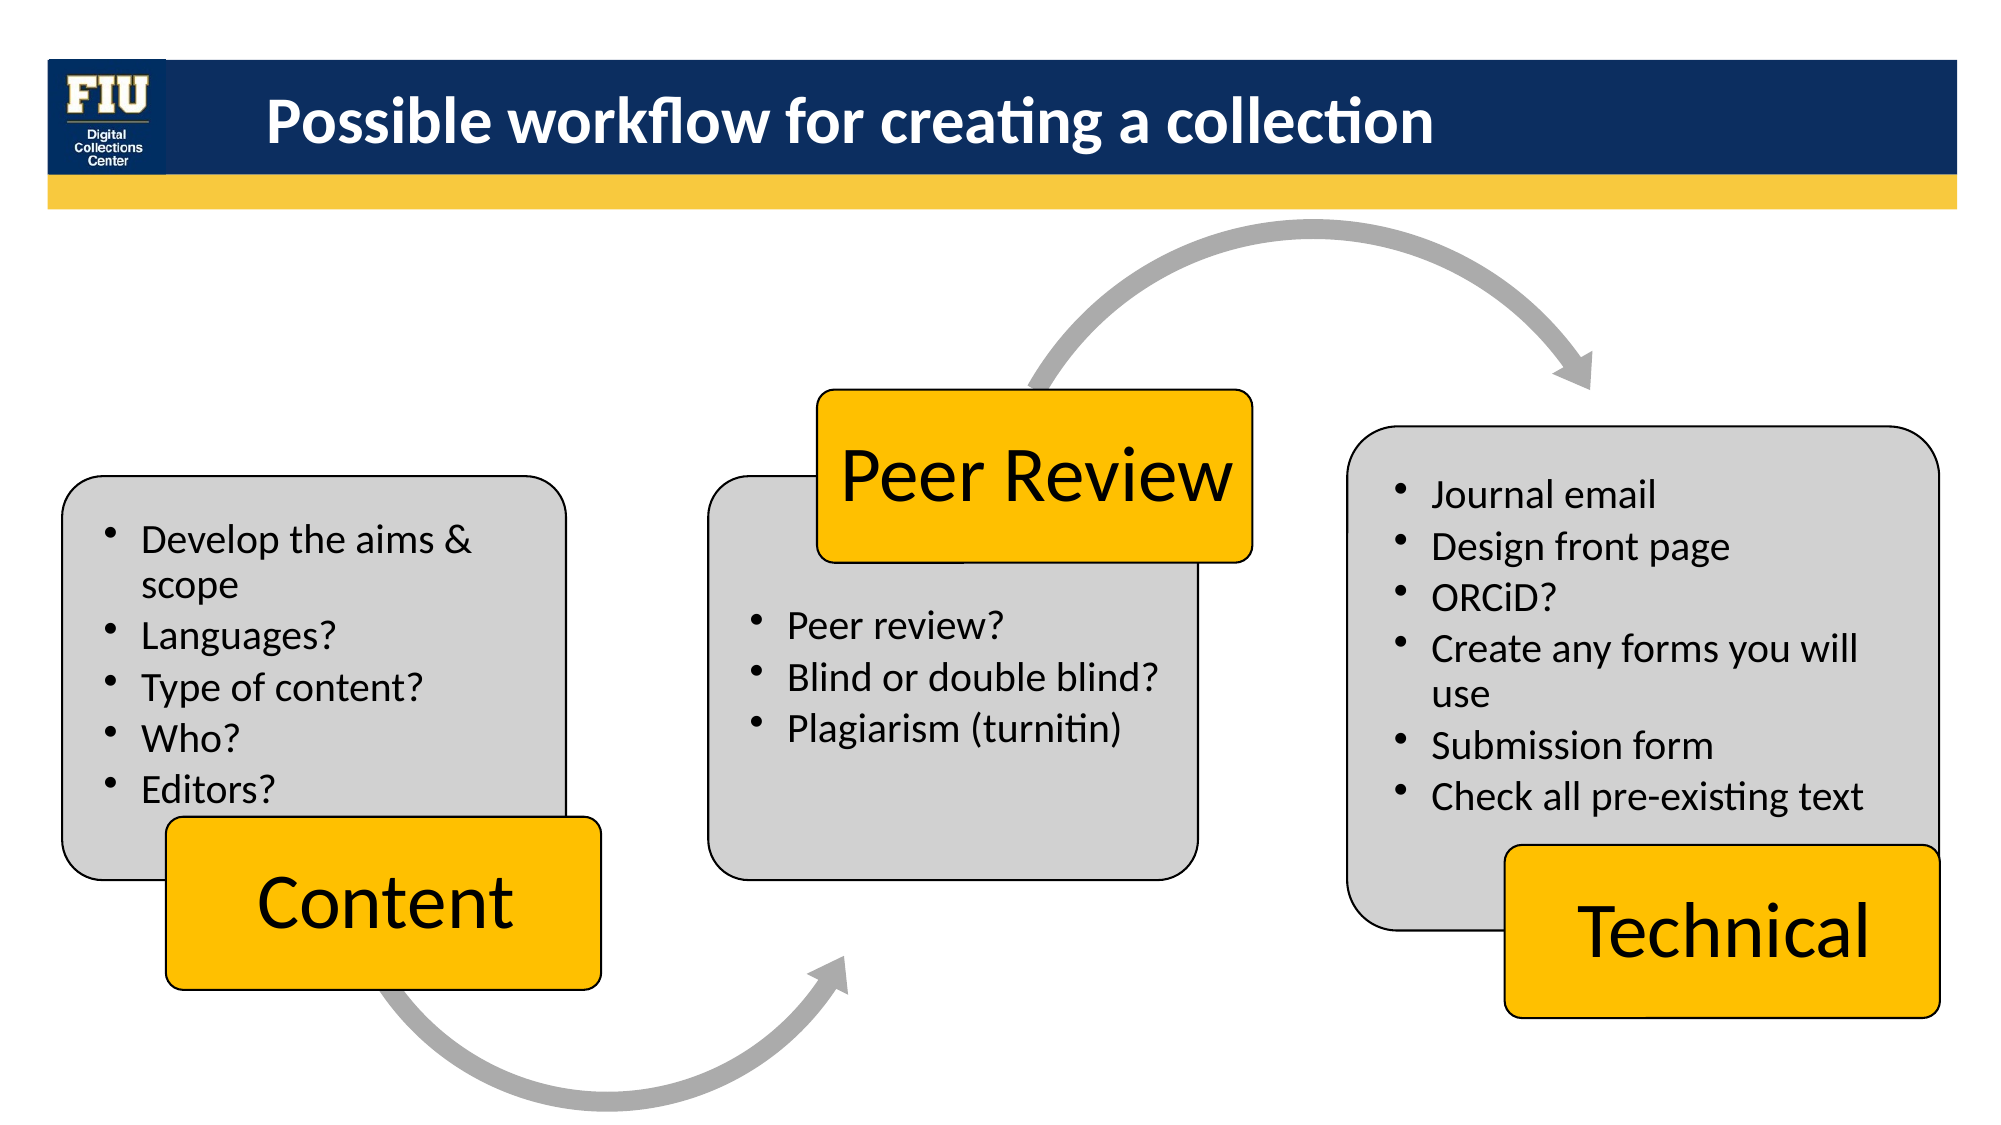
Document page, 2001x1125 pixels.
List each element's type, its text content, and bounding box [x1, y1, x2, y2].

title [166, 59, 1958, 174]
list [53, 265, 1951, 1091]
text_box Possible workflow for creating a collection [251, 69, 1505, 164]
text_box [47, 174, 1958, 210]
picture [49, 59, 166, 177]
